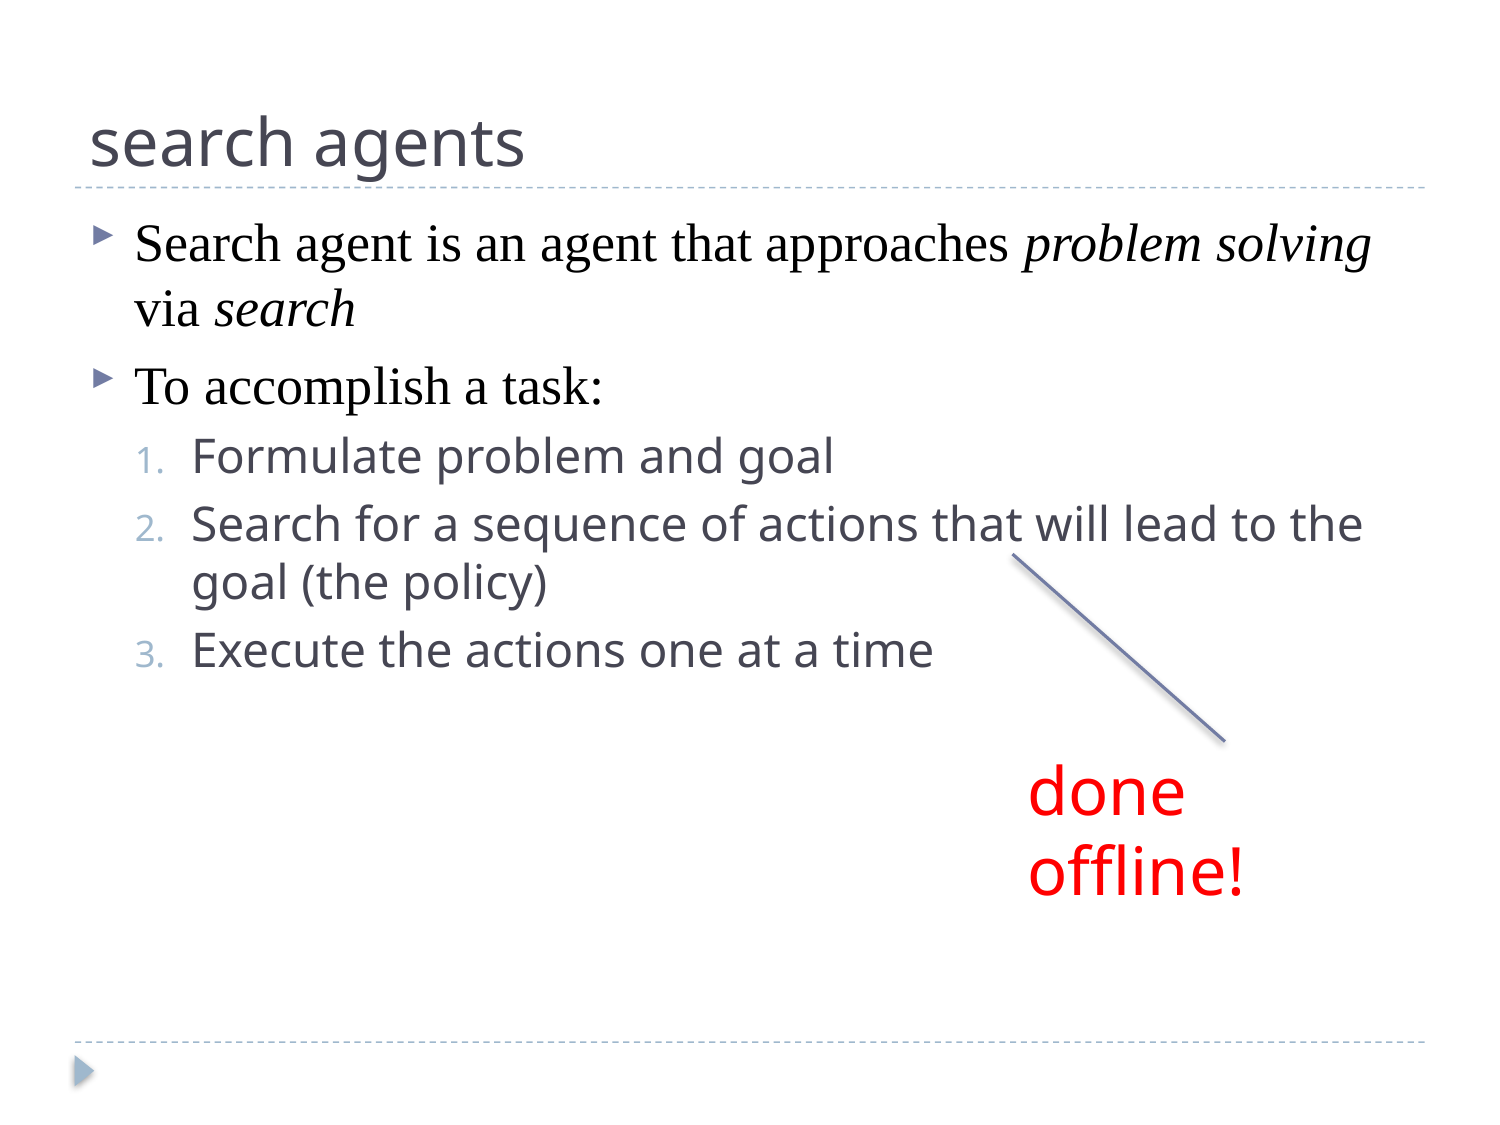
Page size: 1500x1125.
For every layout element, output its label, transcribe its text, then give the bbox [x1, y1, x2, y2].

text_box done offline! [1012, 741, 1438, 917]
title search agents [75, 24, 1425, 188]
list Search agent is an agent that approaches problem solving via search To accomplish a task: Formulate problem and goal Search for a sequence of actions that will lead to the goal (the policy) Execute the actions one at a time [75, 200, 1425, 1010]
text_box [1024, 541, 1213, 755]
